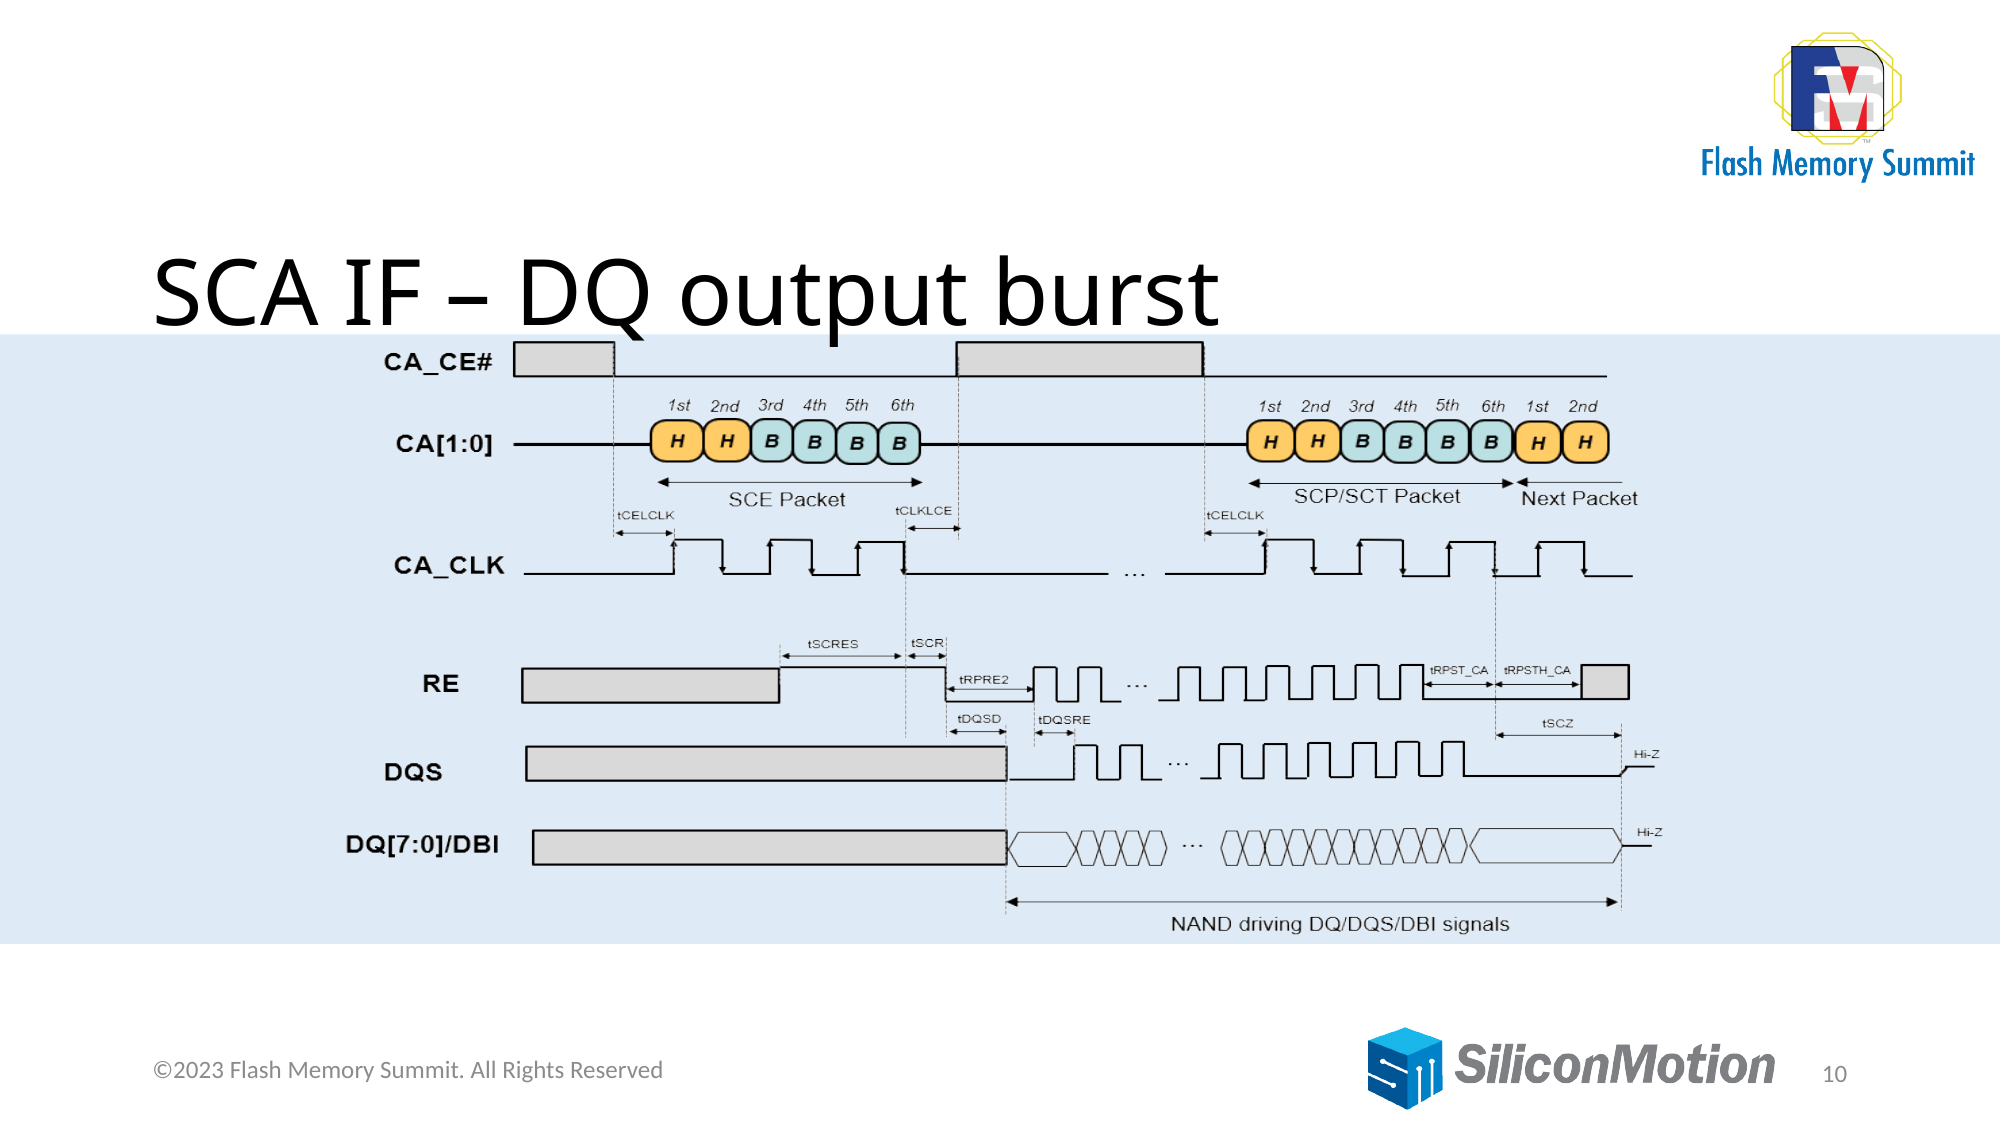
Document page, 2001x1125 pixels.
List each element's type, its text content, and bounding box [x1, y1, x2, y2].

picture [1702, 32, 1975, 183]
text_box [0, 333, 2000, 945]
picture [329, 334, 1676, 944]
slide_number 10 [1412, 1042, 1863, 1103]
picture [1368, 1027, 1775, 1110]
title SCA IF – DQ output burst [137, 187, 1863, 405]
slide_number ©2023 Flash Memory Summit. All Rights Reserved [137, 1034, 731, 1103]
picture [1410, 1103, 1775, 1110]
